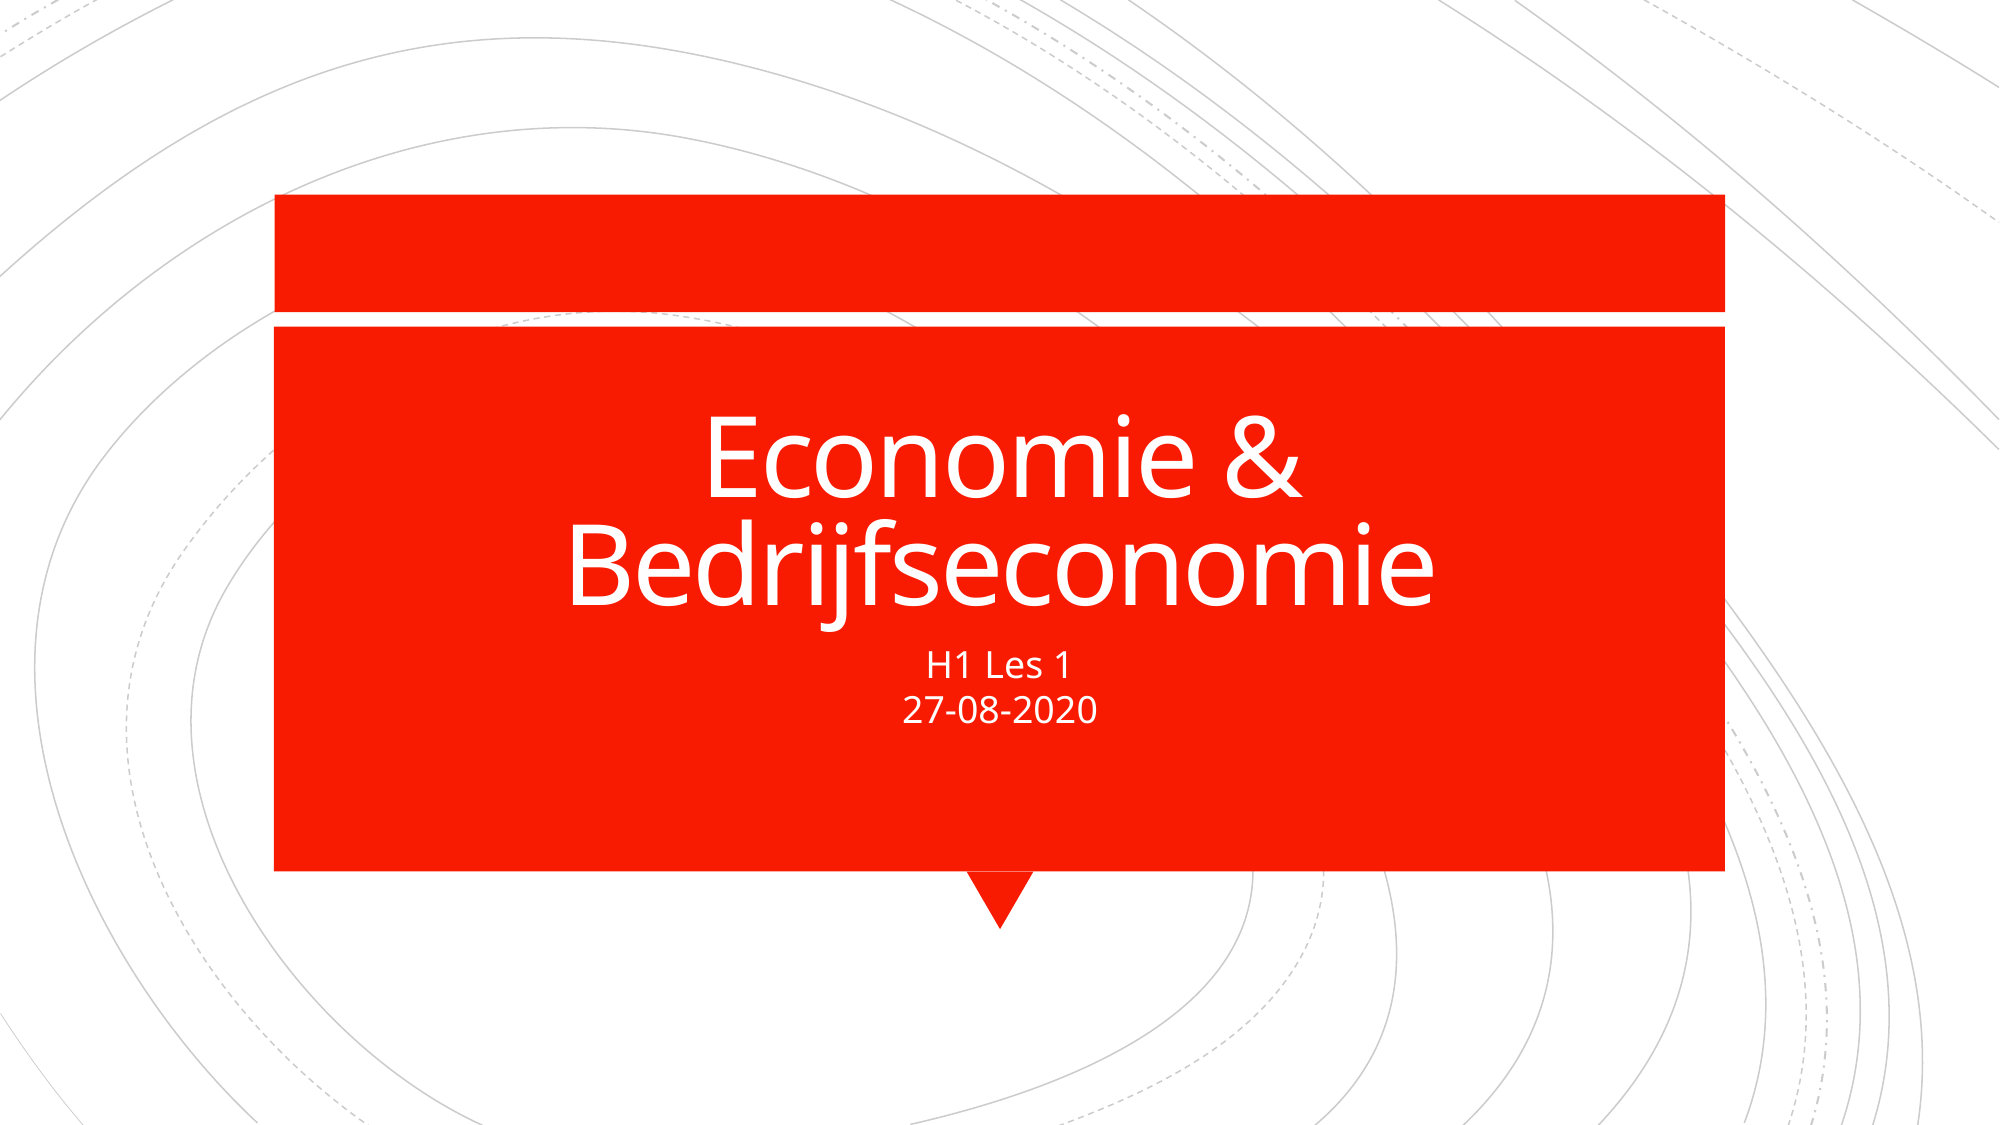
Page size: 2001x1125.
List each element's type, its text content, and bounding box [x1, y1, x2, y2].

subtitle H1 Les 1 27-08-2020 [288, 640, 1712, 858]
title Economie & Bedrijfseconomie [288, 340, 1713, 628]
